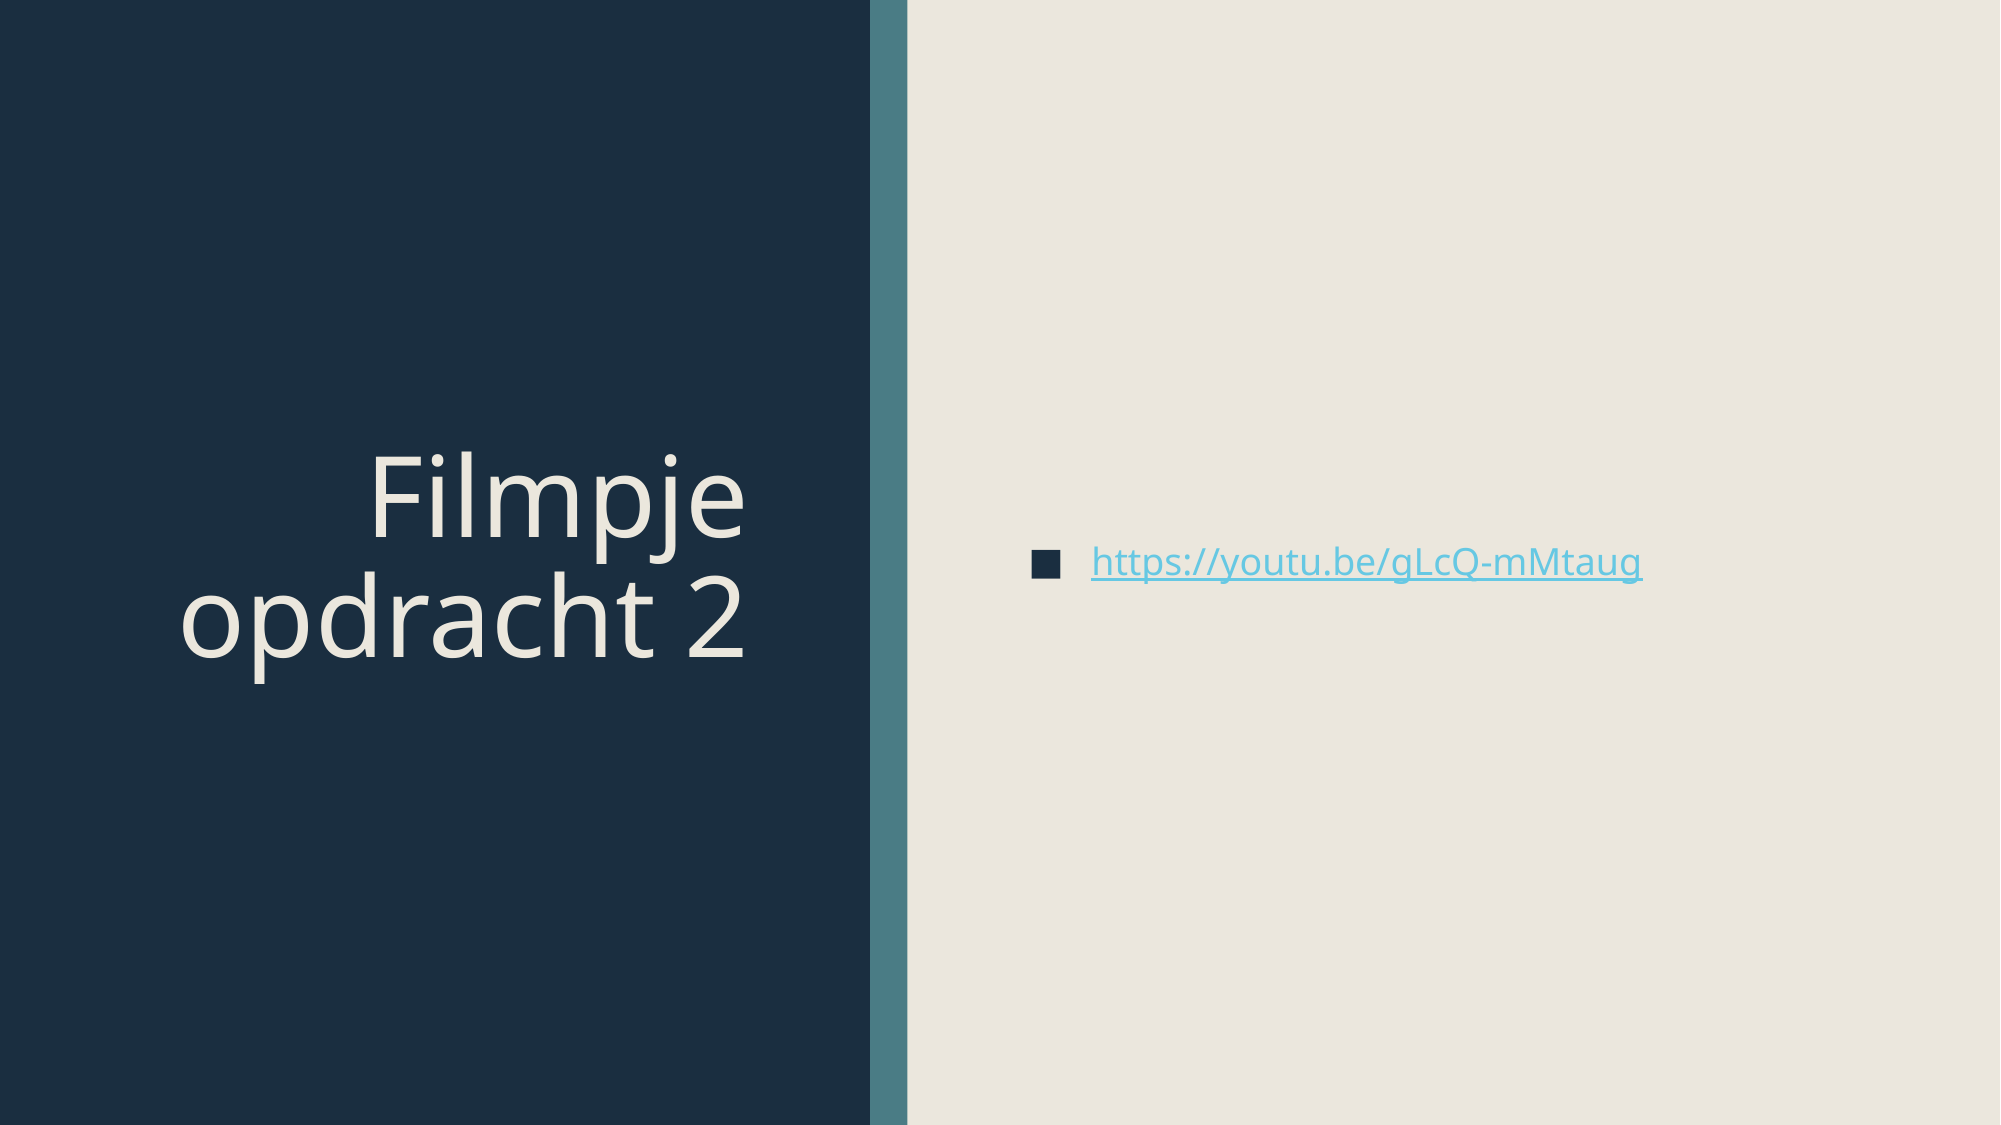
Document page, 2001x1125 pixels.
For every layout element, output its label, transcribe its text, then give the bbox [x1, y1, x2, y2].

text_box [867, 0, 910, 1125]
text_box [0, 0, 867, 1125]
title Filmpje opdracht 2 [105, 129, 765, 994]
list https://youtu.be/gLcQ-mMtaug [1013, 129, 1816, 994]
